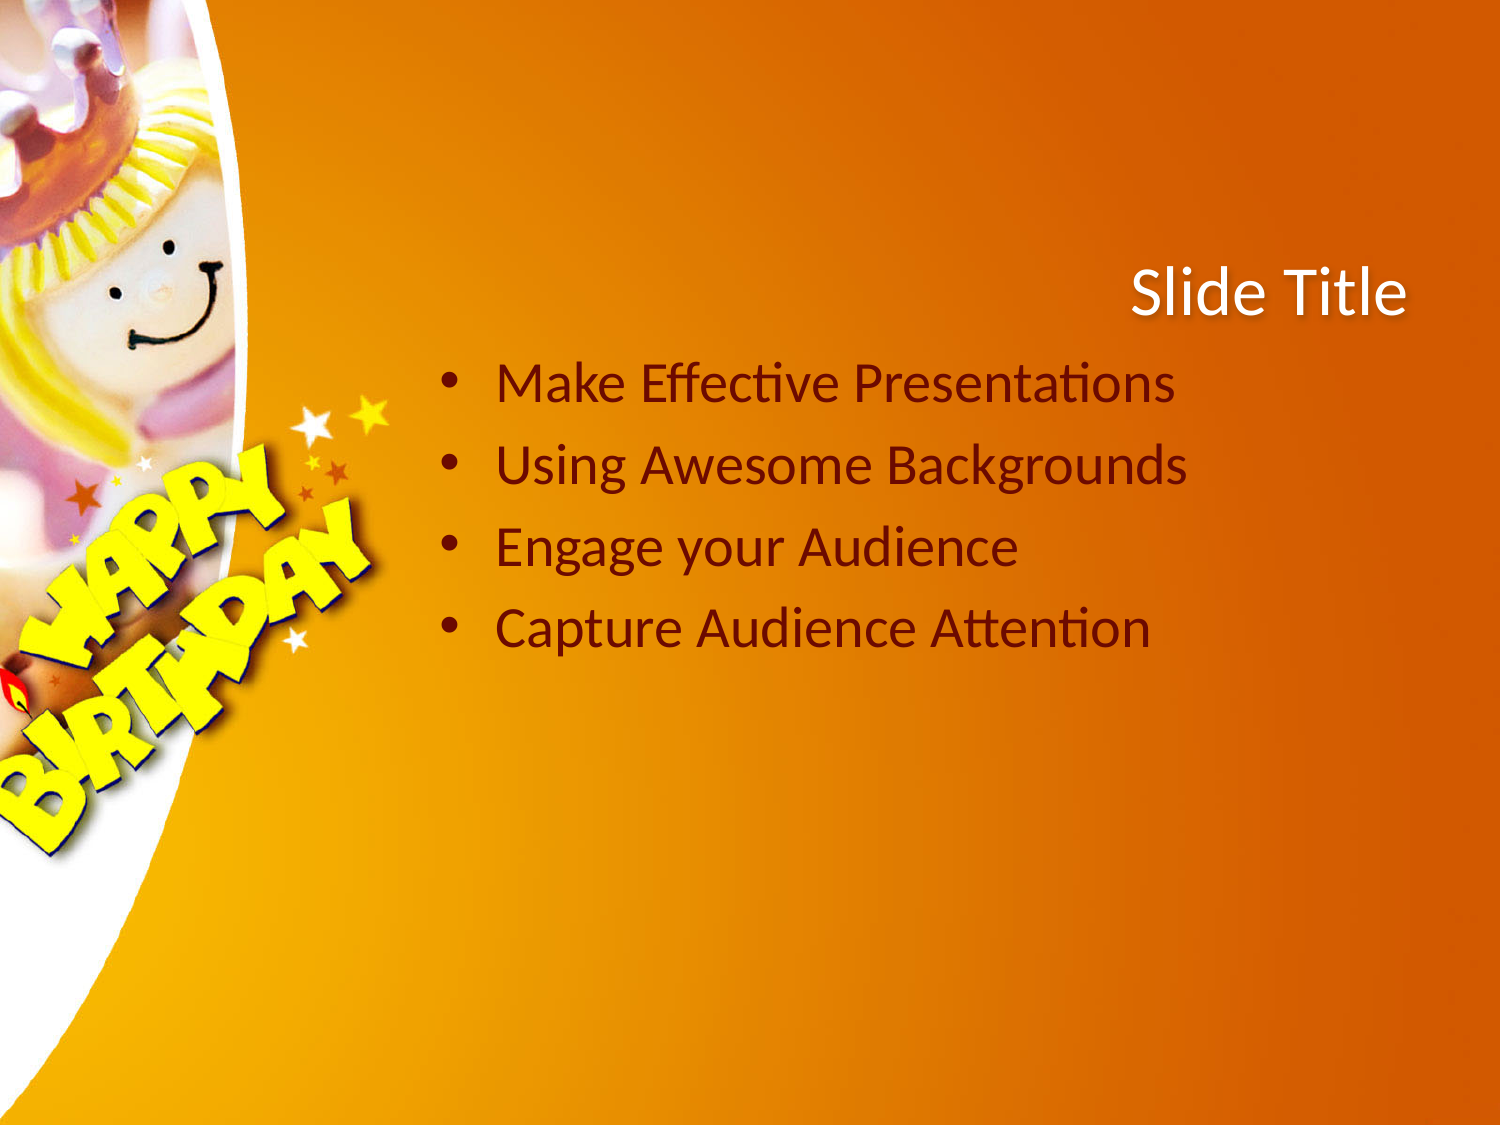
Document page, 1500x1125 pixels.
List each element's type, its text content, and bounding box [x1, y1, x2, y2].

title Slide Title [73, 236, 1424, 338]
picture [0, 0, 1500, 1125]
list Make Effective Presentations Using Awesome Backgrounds Engage your Audience Capture Audience Attention [424, 337, 1352, 1014]
